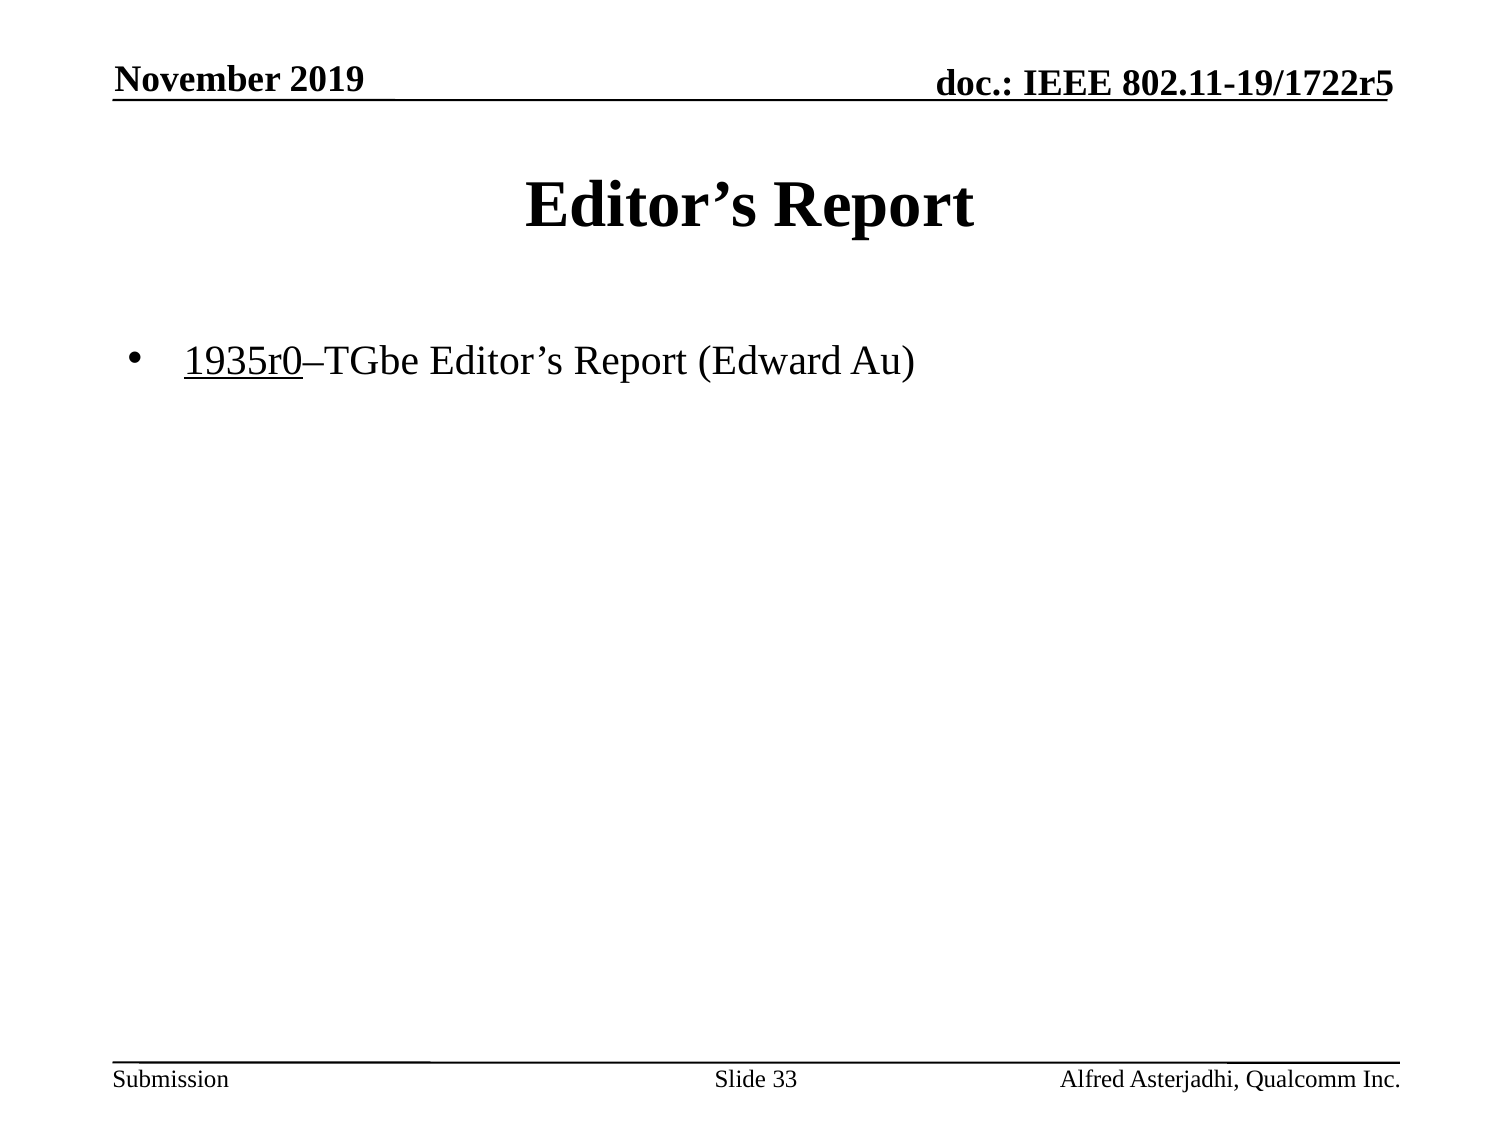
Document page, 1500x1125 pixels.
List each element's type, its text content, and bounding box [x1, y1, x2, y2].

list 1935r0–TGbe Editor’s Report (Edward Au) [112, 324, 1388, 1000]
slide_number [114, 54, 423, 100]
footer Alfred Asterjadhi, Qualcomm Inc. [878, 1061, 1402, 1093]
slide_number Slide 33 [712, 1061, 800, 1123]
title Editor’s Report [112, 112, 1388, 288]
